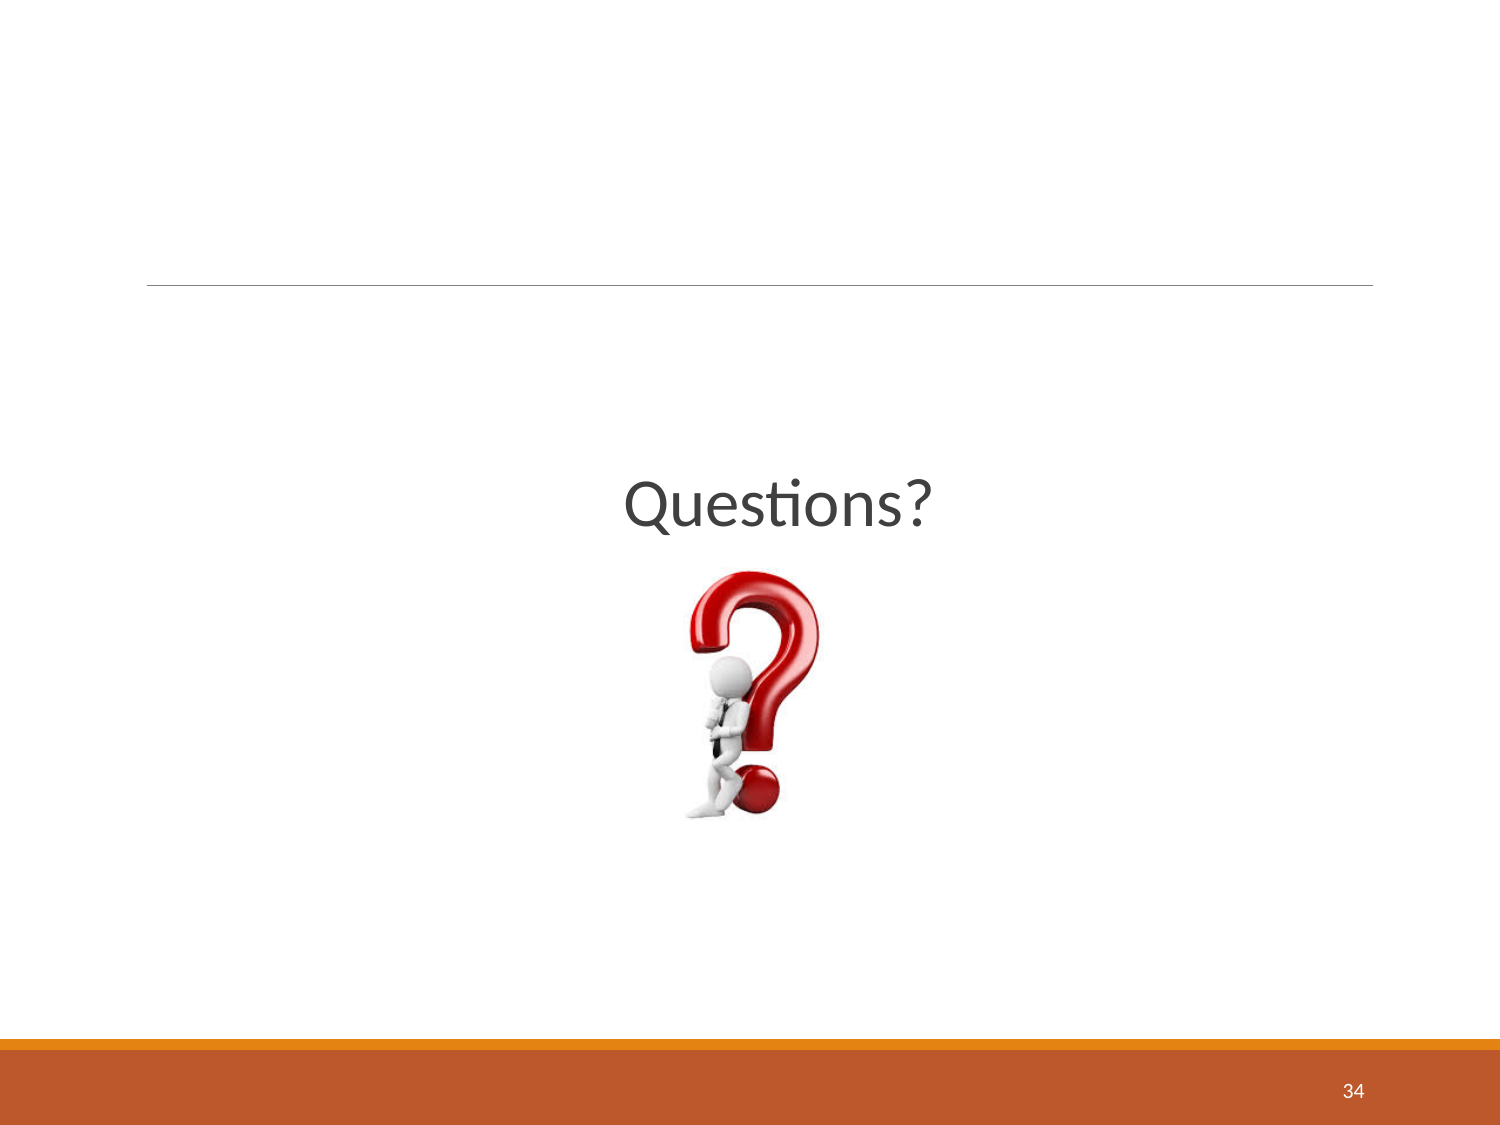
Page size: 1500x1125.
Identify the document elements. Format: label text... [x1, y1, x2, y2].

picture [617, 566, 883, 832]
slide_number 34 [1218, 1059, 1380, 1120]
list Questions? [225, 243, 1285, 938]
